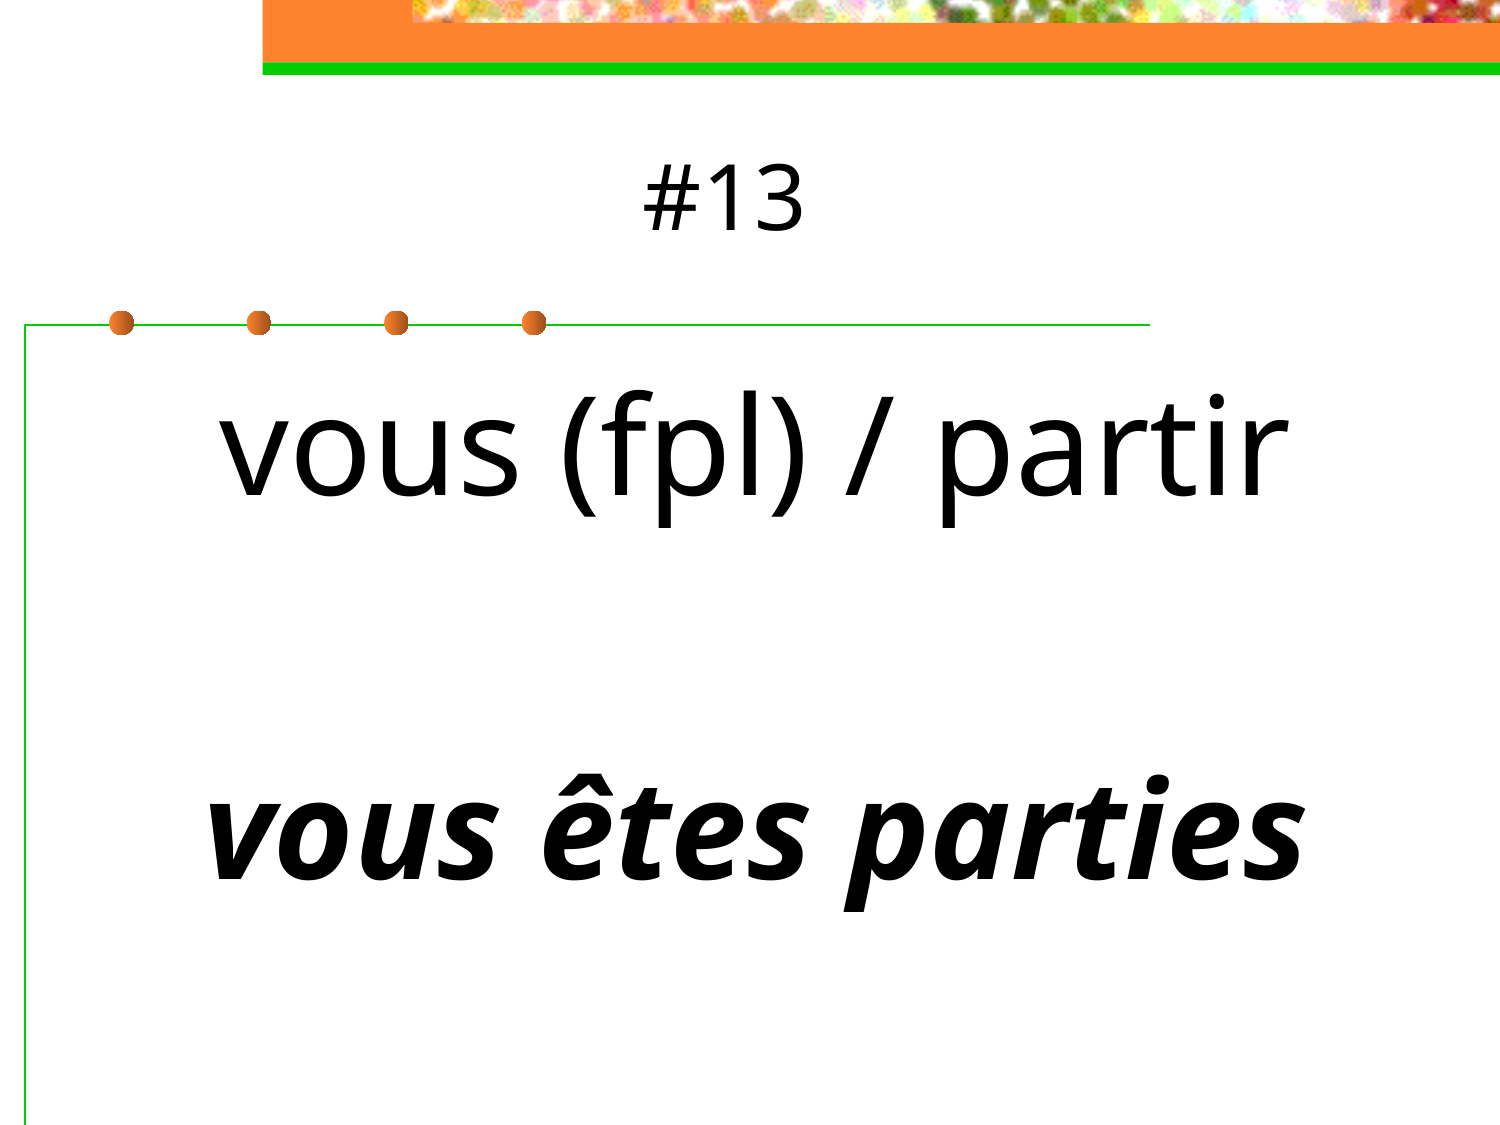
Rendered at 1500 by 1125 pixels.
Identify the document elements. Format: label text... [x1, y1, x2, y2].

title #13 [87, 99, 1363, 288]
list vous (fpl) / partir vous êtes parties [50, 350, 1463, 1025]
picture [412, 0, 1500, 23]
